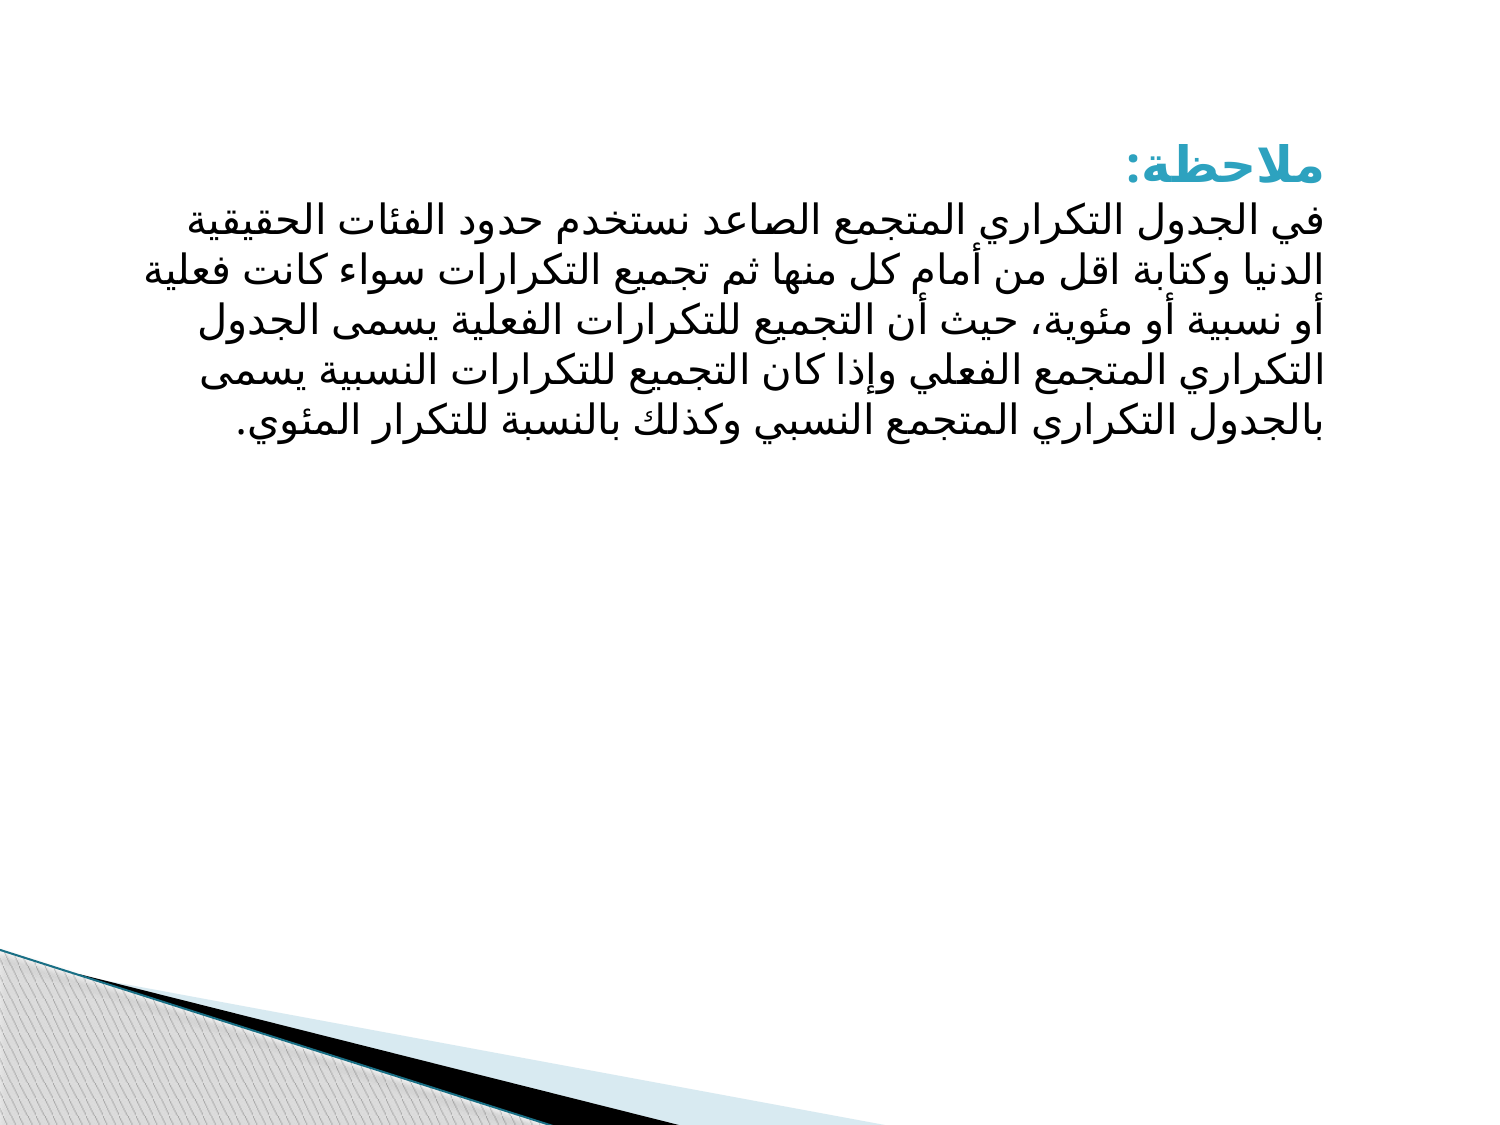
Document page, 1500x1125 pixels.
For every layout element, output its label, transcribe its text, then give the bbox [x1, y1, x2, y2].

text_box ملاحظة: في الجدول التكراري المتجمع الصاعد نستخدم حدود الفئات الحقيقية الدنيا وكتابة اقل من أمام كل منها ثم تجميع التكرارات سواء كانت فعلية أو نسبية أو مئوية، حيث أن التجميع للتكرارات الفعلية يسمى الجدول التكراري المتجمع الفعلي وإذا كان التجميع للتكرارات النسبية يسمى بالجدول التكراري المتجمع النسبي وكذلك بالنسبة للتكرار المئوي. [123, 125, 1341, 451]
